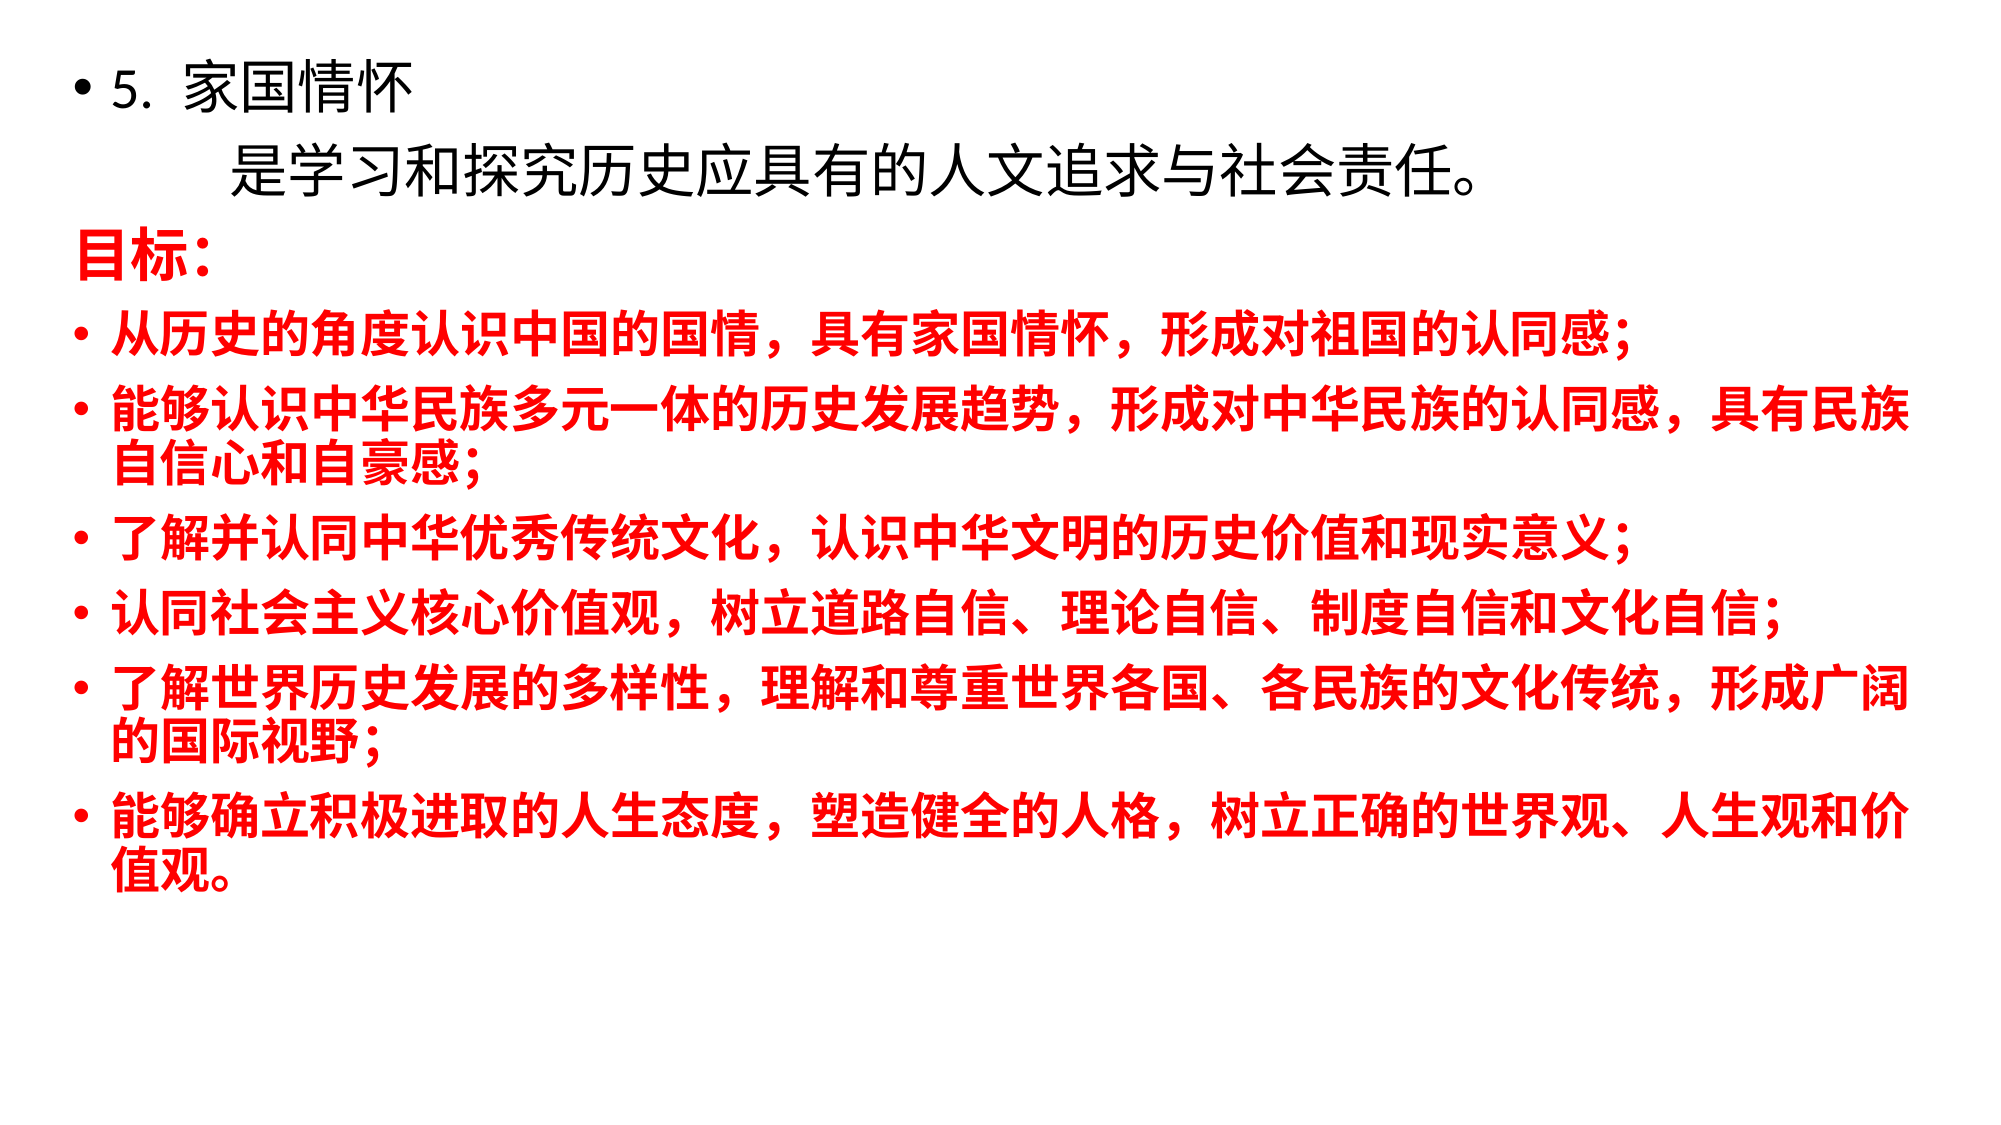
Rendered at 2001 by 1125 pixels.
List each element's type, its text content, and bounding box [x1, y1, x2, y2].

list 5. 家国情怀 是学习和探究历史应具有的人文追求与社会责任。 目标： 从历史的角度认识中国的国情，具有家国情怀，形成对祖国的认同感； 能够认识中华民族多元一体的历史发展趋势，形成对中华民族的认同感，具有民族自信心和自豪感； 了解并认同中华优秀传统文化，认识中华文明的历史价值和现实意义； 认同社会主义核心价值观，树立道路自信、理论自信、制度自信和文化自信； 了解世界历史发展的多样性，理解和尊重世界各国、各民族的文化传统，形成广阔的国际视野； 能够确立积极进取的人生态度，塑造健全的人格，树立正确的世界观、人生观和价值观。 [57, 51, 1936, 1085]
